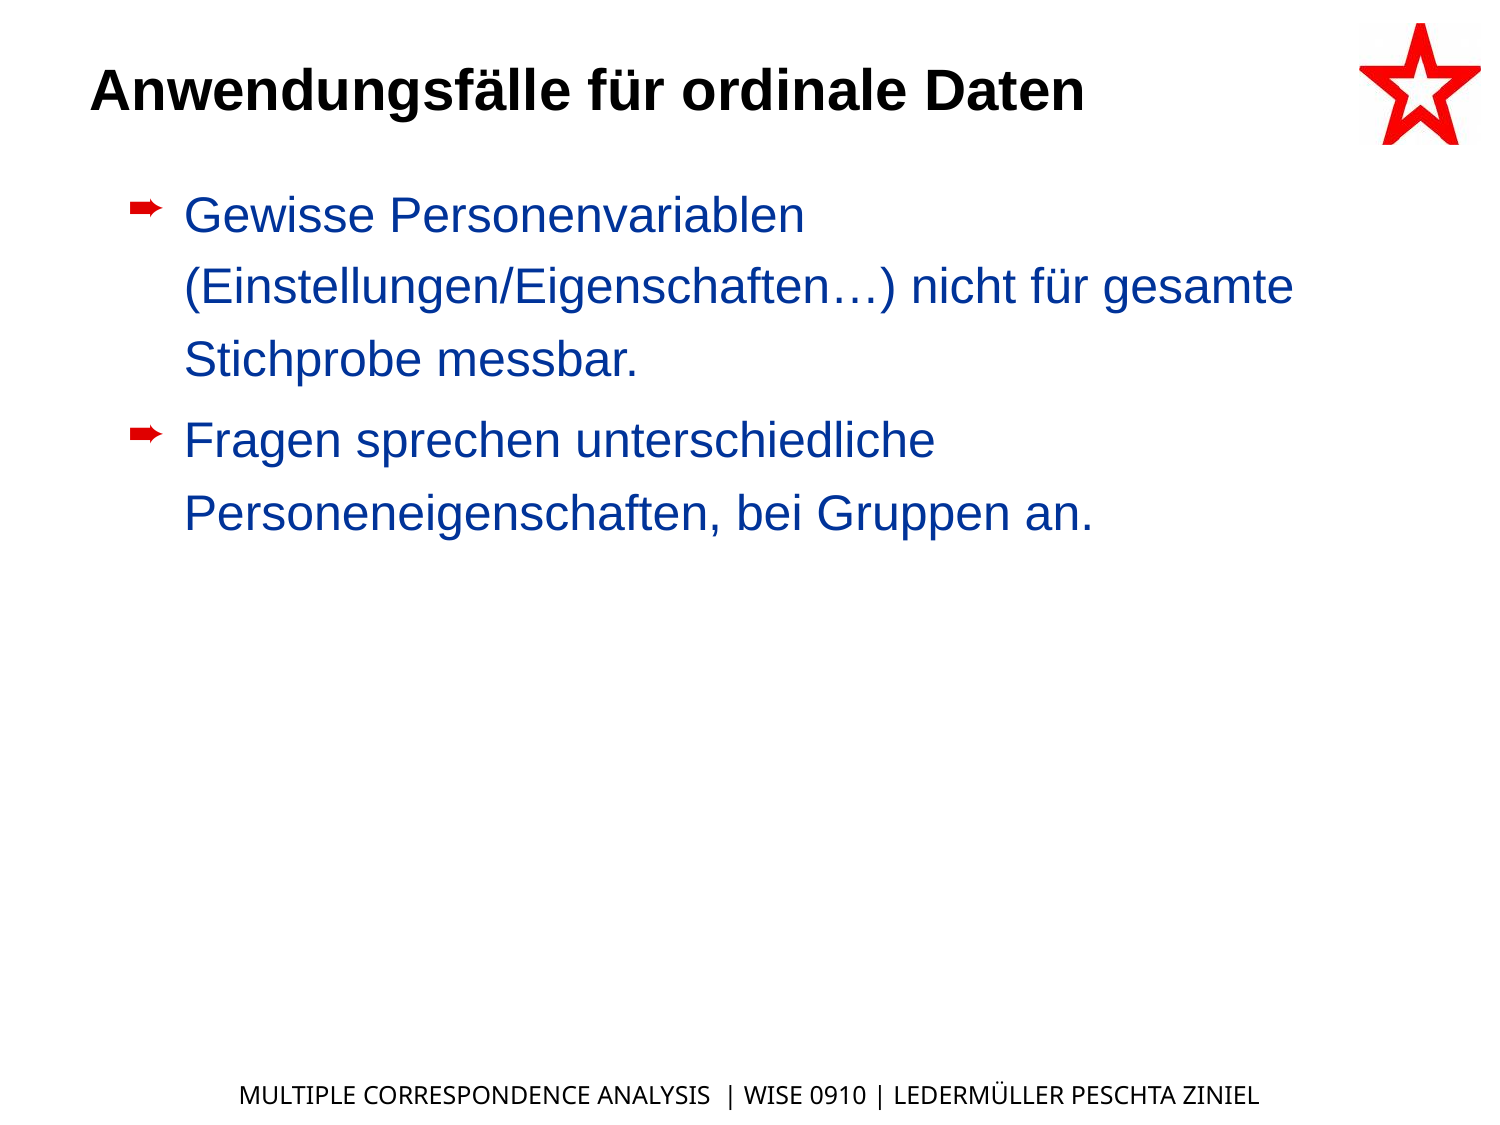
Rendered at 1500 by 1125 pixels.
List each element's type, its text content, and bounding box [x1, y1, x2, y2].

title Anwendungsfälle für ordinale Daten [75, 45, 1425, 233]
list Gewisse Personenvariablen (Einstellungen/Eigenschaften…) nicht für gesamte Stichprobe messbar. Fragen sprechen unterschiedliche Personeneigenschaften, bei Gruppen an. [112, 162, 1438, 988]
picture [1359, 23, 1481, 145]
